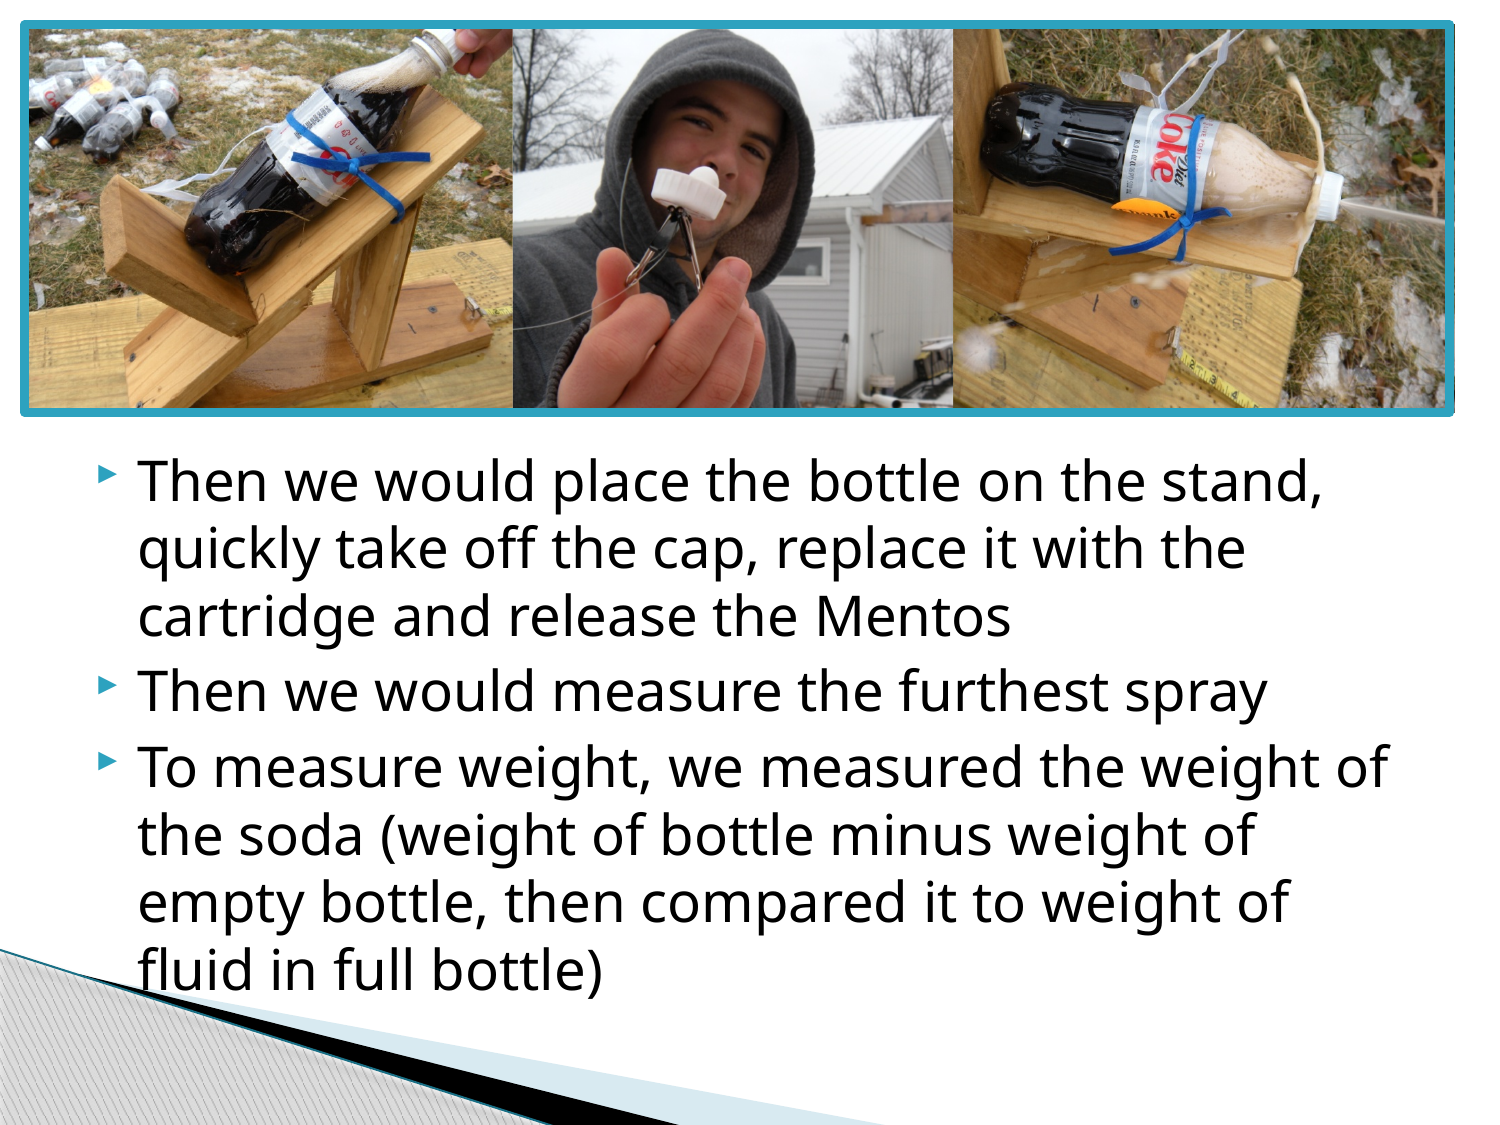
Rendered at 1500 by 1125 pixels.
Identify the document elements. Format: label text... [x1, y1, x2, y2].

picture [937, 24, 1455, 413]
text_box [20, 20, 532, 29]
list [24, 24, 532, 413]
text_box [932, 20, 1454, 28]
text_box Then we would place the bottle on the stand, quickly take off the cap, replace it with the cartridge and release the Mentos Then we would measure the furthest spray To measure weight, we measured the weight of the soda (weight of bottle minus weight of empty bottle, then compared it to weight of fluid in full bottle) [62, 437, 1413, 1038]
picture [538, 0, 927, 440]
